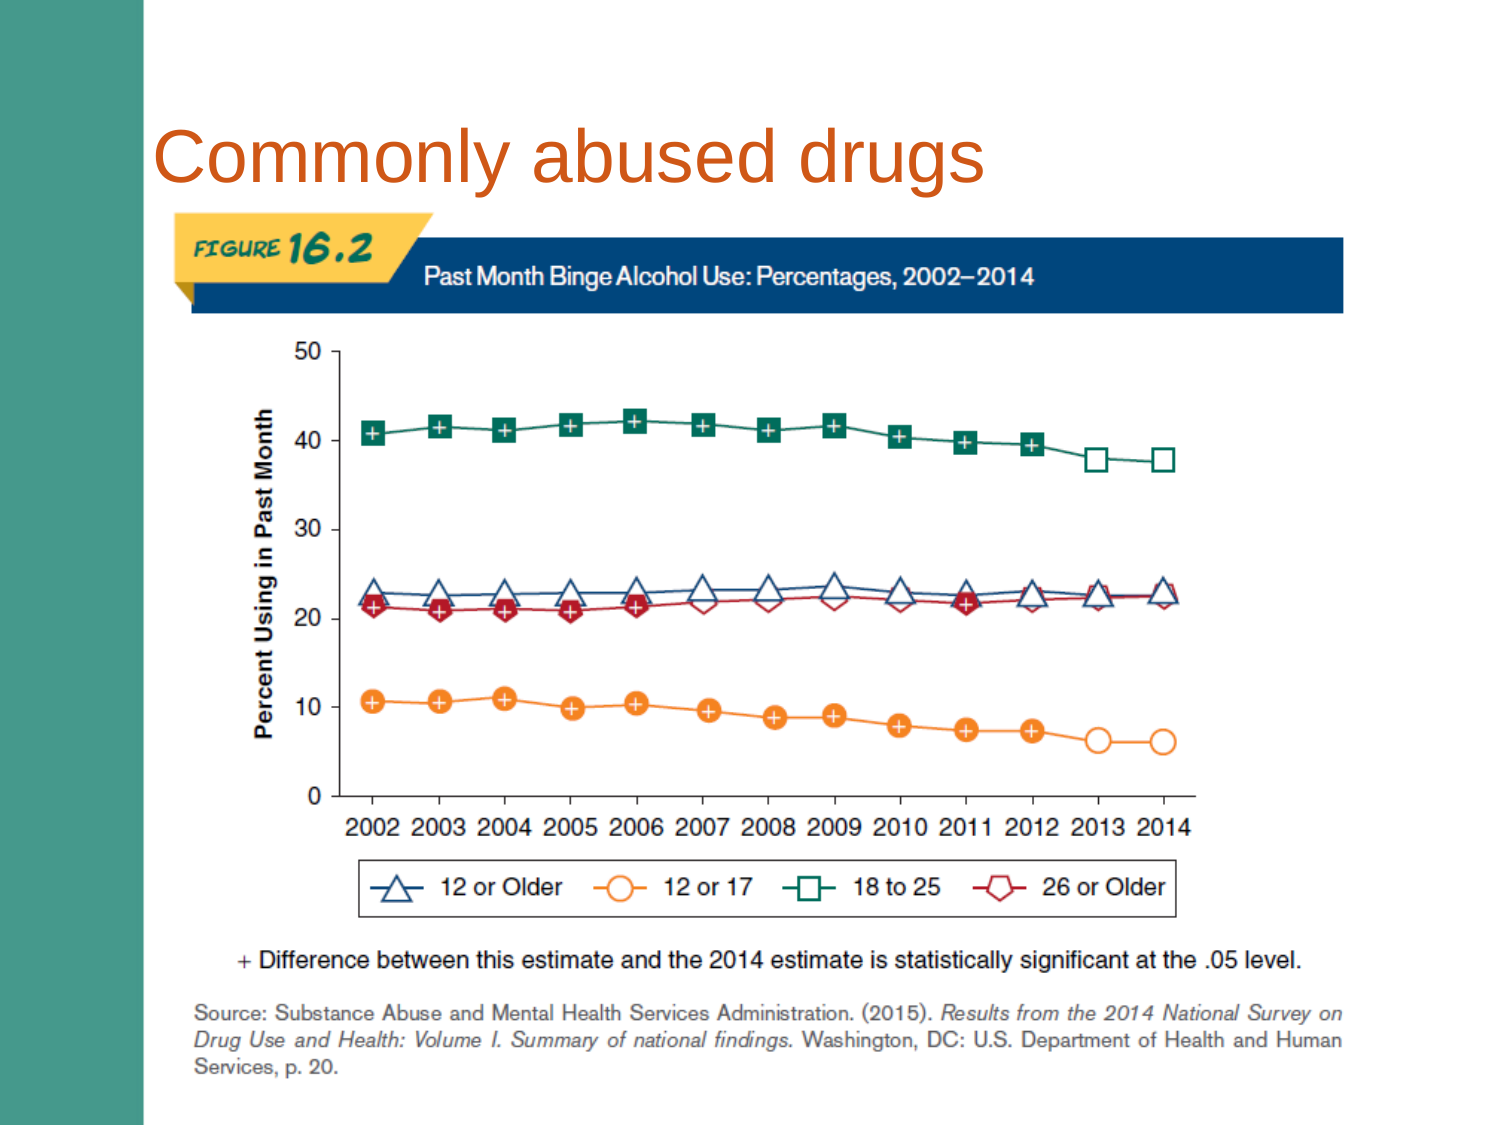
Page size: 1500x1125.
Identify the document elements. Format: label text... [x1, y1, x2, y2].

title Commonly abused drugs [137, 50, 1432, 268]
picture [0, 0, 1500, 1125]
